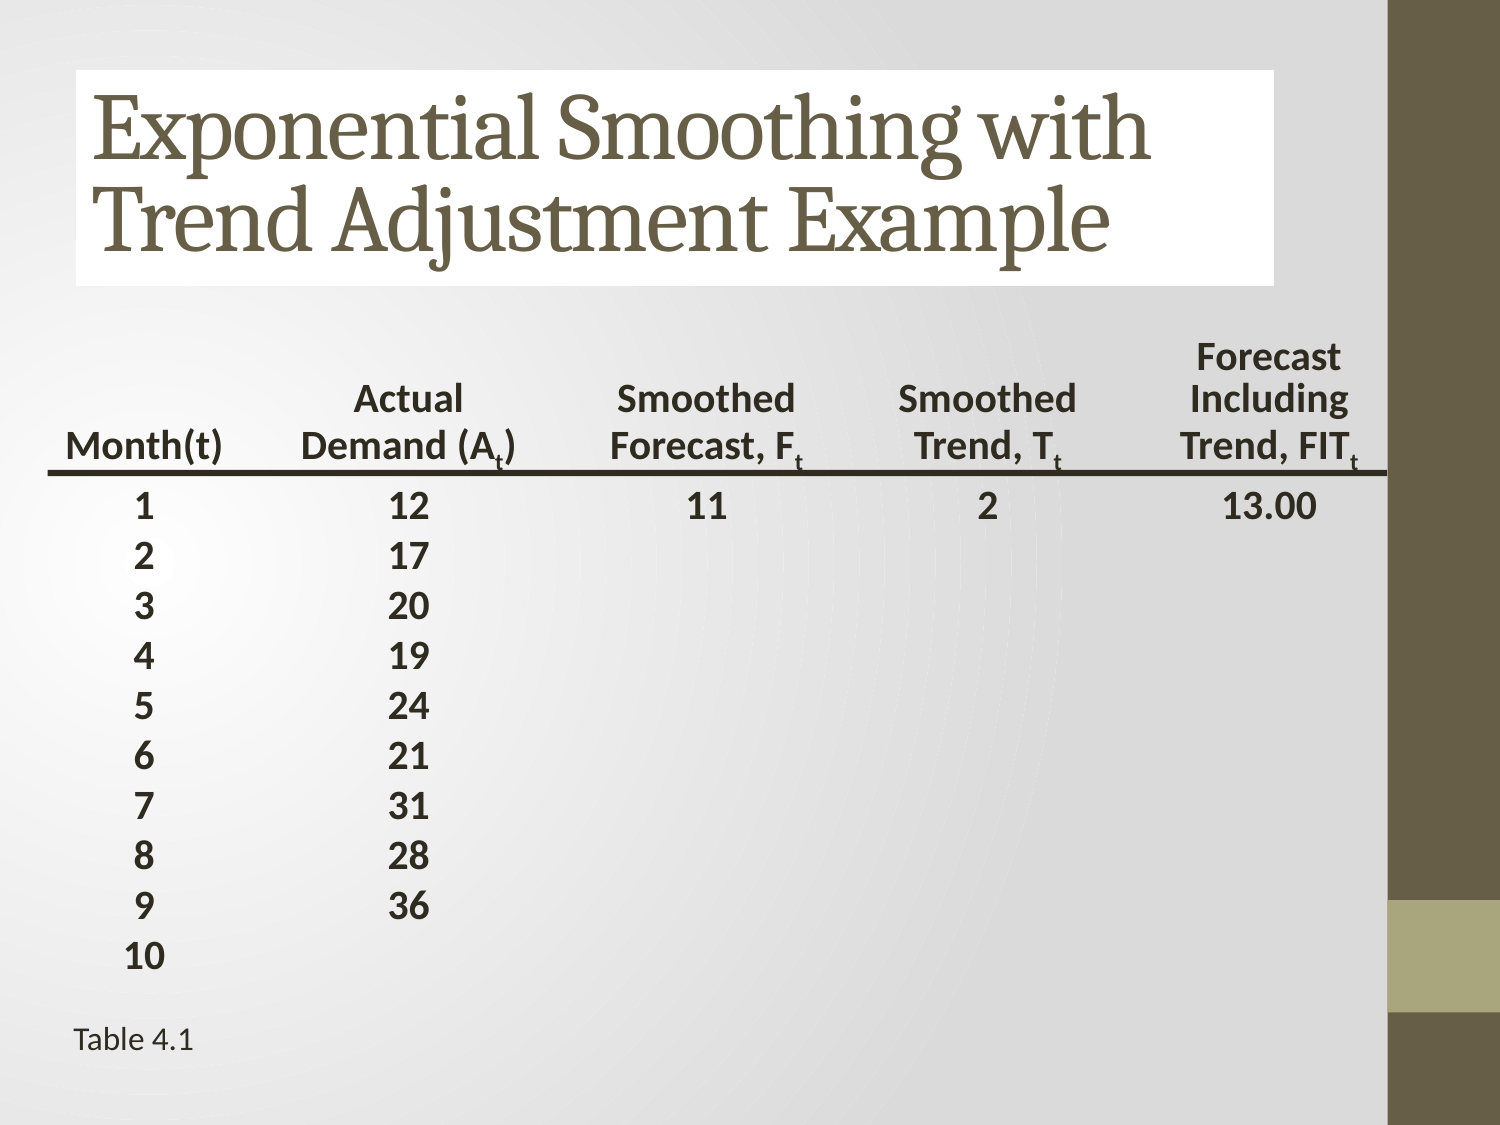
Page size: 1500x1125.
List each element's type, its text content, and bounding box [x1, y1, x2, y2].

title Exponential Smoothing with Trend Adjustment Example [76, 70, 1274, 286]
text_box Table 4.1 [58, 1009, 210, 1065]
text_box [42, 328, 1388, 989]
